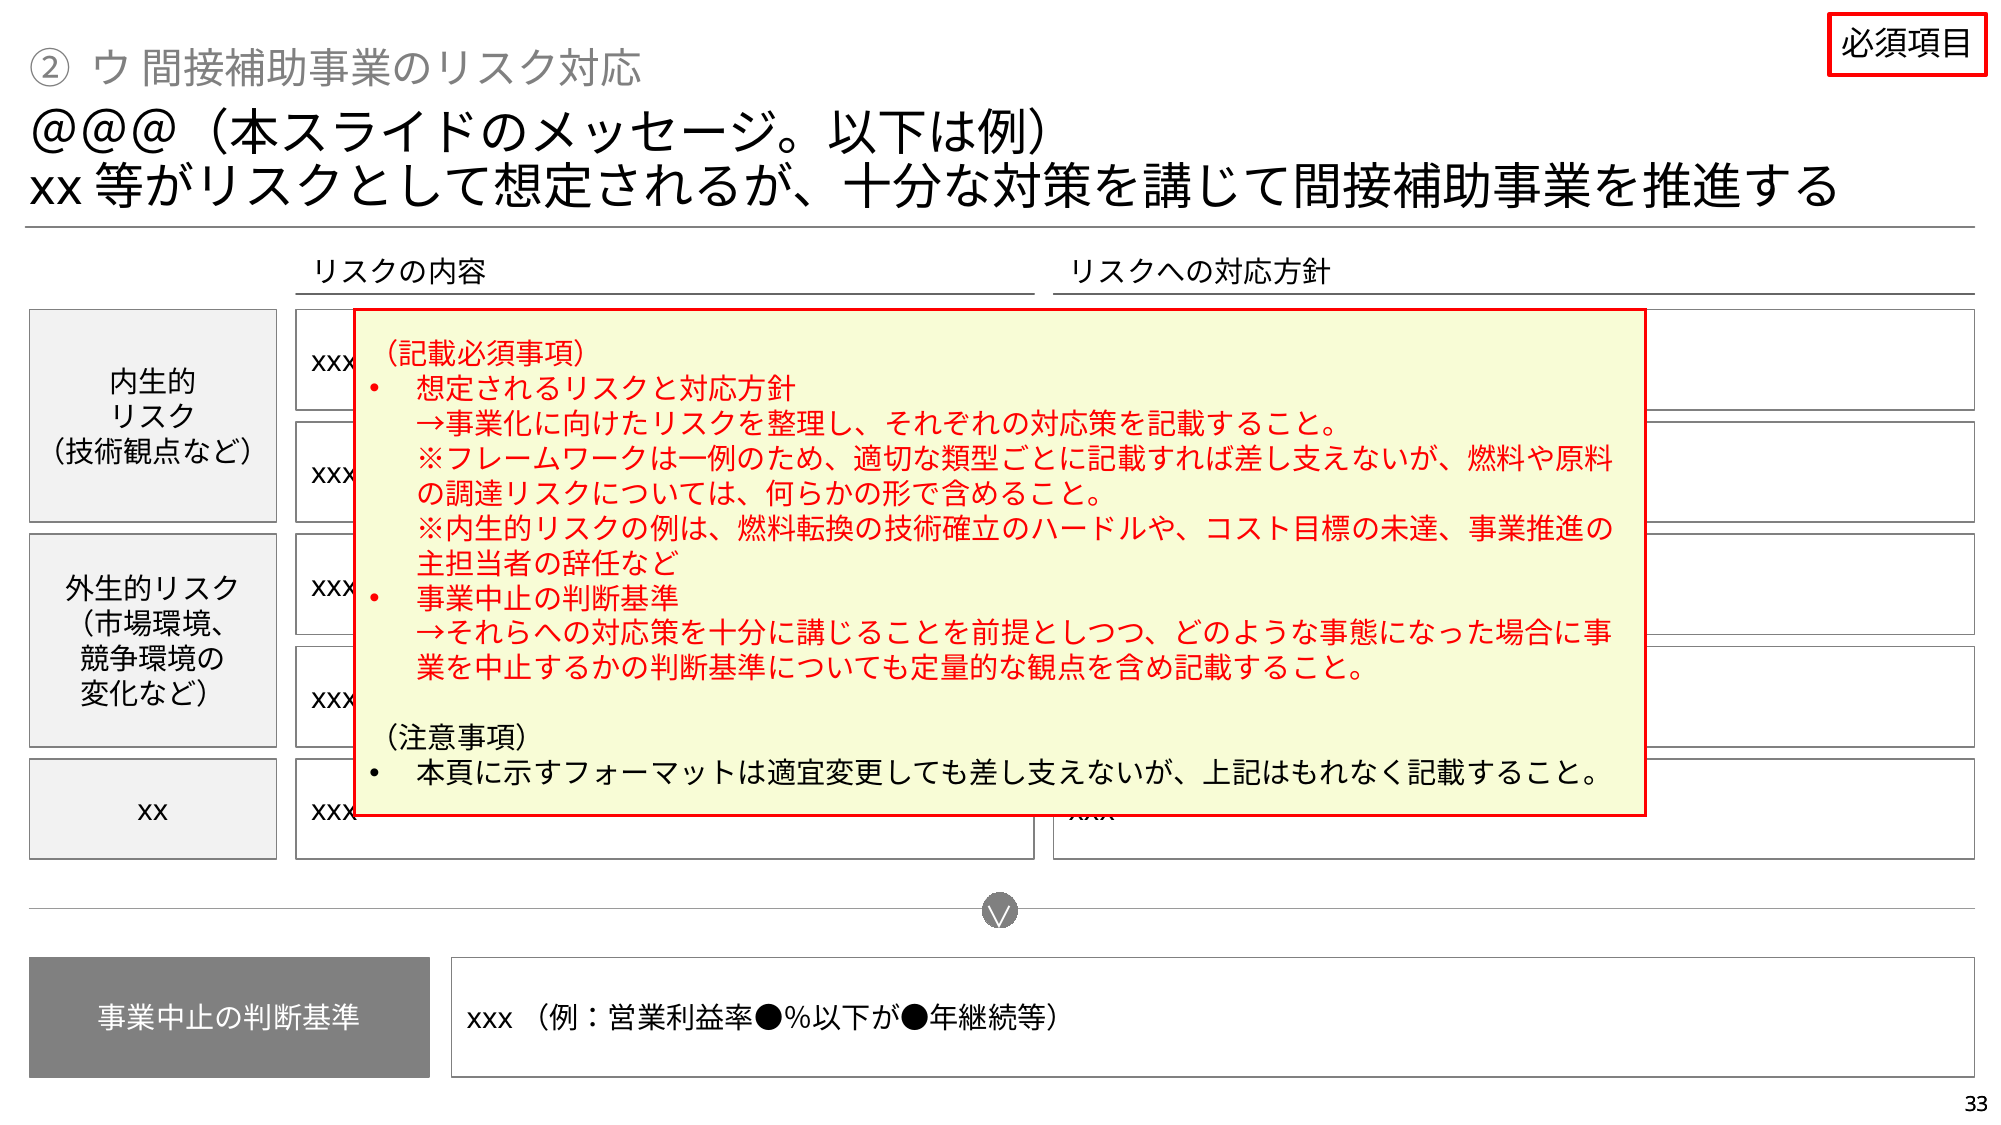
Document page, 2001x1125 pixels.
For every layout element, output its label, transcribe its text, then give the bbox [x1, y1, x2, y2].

text_box ＞ [982, 909, 1018, 928]
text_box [295, 246, 1035, 295]
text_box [1053, 246, 1975, 295]
text_box xxx [294, 420, 353, 524]
text_box 事業中止の判断基準 [28, 956, 431, 1078]
text_box xxx [294, 757, 1036, 861]
text_box 内生的 リスク （技術観点など） [28, 308, 278, 524]
text_box xxx [1647, 420, 1976, 524]
text_box xxx [1647, 308, 1976, 411]
text_box ＠＠＠（本スライドのメッセージ。以下は例） xx等がリスクとして想定されるが、十分な対策を講じて間接補助事業を推進する [29, 107, 1875, 216]
text_box （記載必須事項） 想定されるリスクと対応方針 →事業化に向けたリスクを整理し、それぞれの対応策を記載すること。 ※フレームワークは一例のため、適切な類型ごとに記載すれば差し支えないが、燃料や原料の調達リスクについては、何らかの形で含めること。 ※内生的リスクの例は、燃料転換の技術確立のハードルや、コスト目標の未達、事業推進の主担当者の辞任など 事業中止の判断基準 →それらへの対応策を十分に講じることを前提としつつ、どのような事態になった場合に事業を中止するかの判断基準についても定量的な観点を含め記載すること。 （注意事項） 本頁に示すフォーマットは適宜変更しても差し支えないが、上記はもれなく記載すること。 [353, 308, 1647, 817]
text_box ② ウ 間接補助事業のリスク対応 [29, 47, 1802, 94]
text_box xxx [1647, 533, 1976, 636]
text_box xxx [1647, 645, 1976, 748]
text_box xxx [294, 533, 353, 636]
text_box xxx [294, 308, 353, 411]
text_box xxx [1052, 757, 1976, 861]
text_box xxx（例：営業利益率●％以下が●年継続等） [450, 956, 1976, 1078]
text_box xx [28, 757, 278, 861]
text_box 外生的リスク （市場環境、 競争環境の 変化など） [28, 533, 278, 748]
text_box 必須項目 [1829, 13, 1986, 75]
text_box ＞ [982, 892, 1018, 907]
text_box xxx [294, 645, 353, 748]
